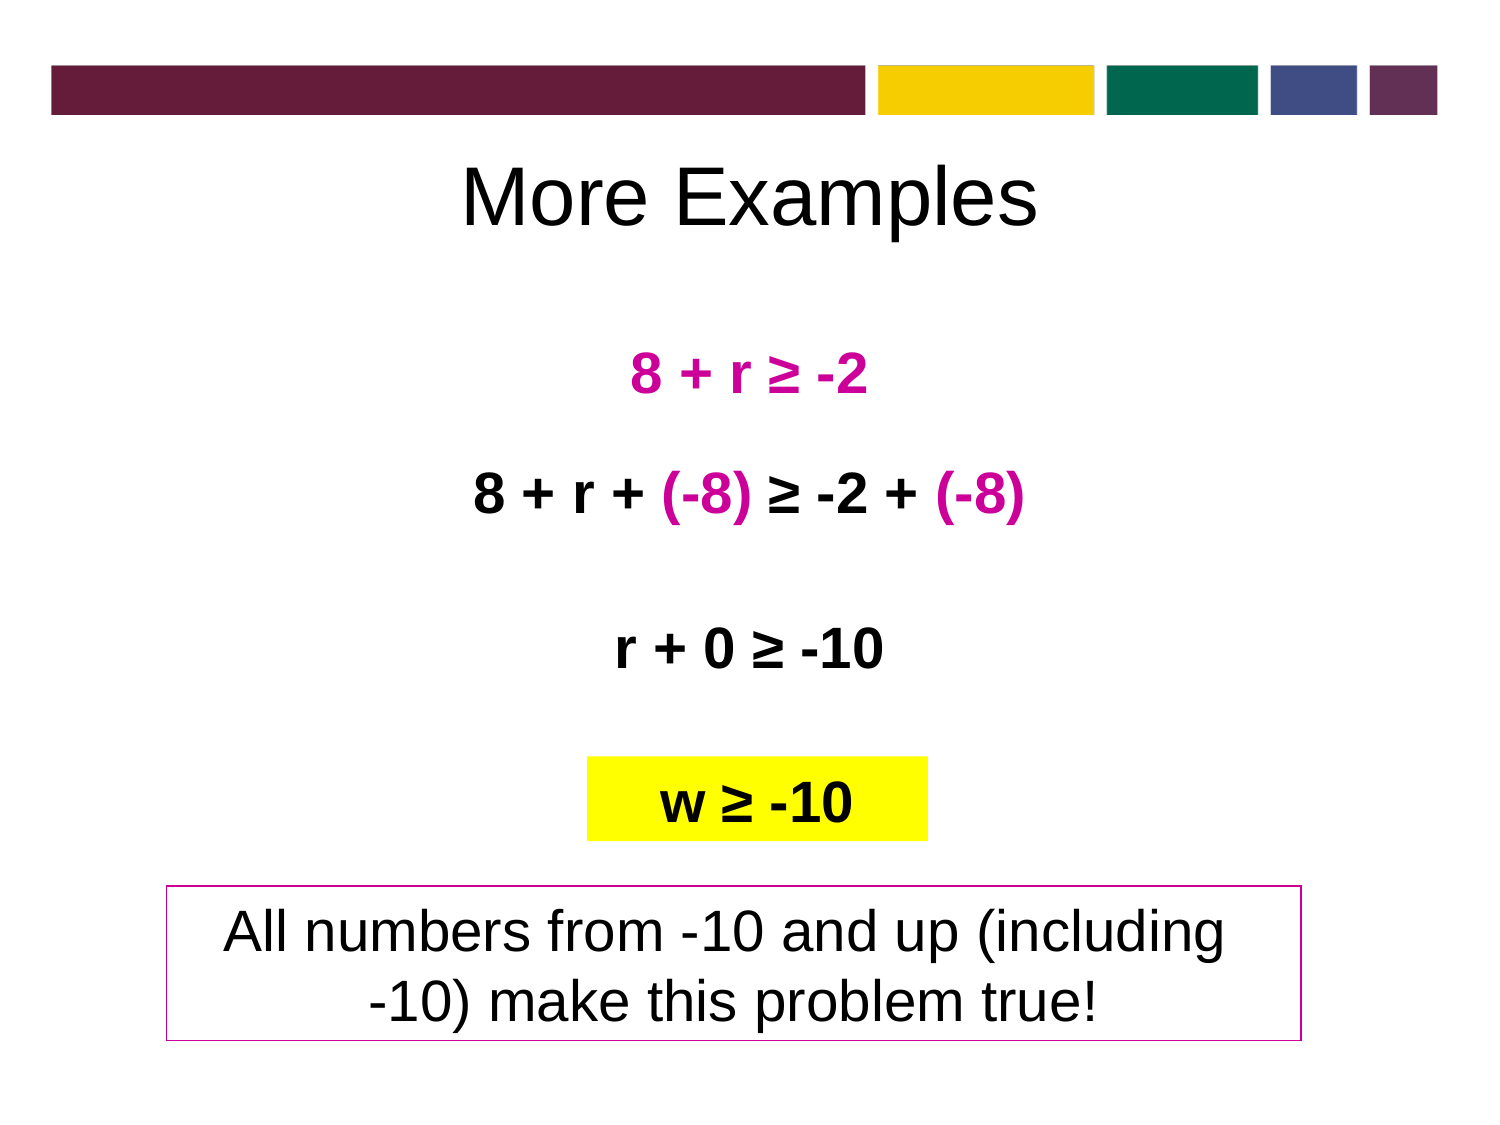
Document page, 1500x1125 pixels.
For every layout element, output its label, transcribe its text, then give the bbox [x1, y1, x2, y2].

text_box 8 + r + (-8) ≥ -2 + (-8) [0, 447, 1500, 533]
text_box r + 0 ≥ -10 [0, 602, 1500, 688]
text_box More Examples [0, 134, 1500, 250]
text_box All numbers from -10 and up (including -10) make this problem true! [166, 885, 1301, 1041]
text_box 8 + r ≥ -2 [0, 328, 1500, 413]
text_box w ≥ -10 [587, 756, 928, 842]
picture [37, 49, 1438, 116]
